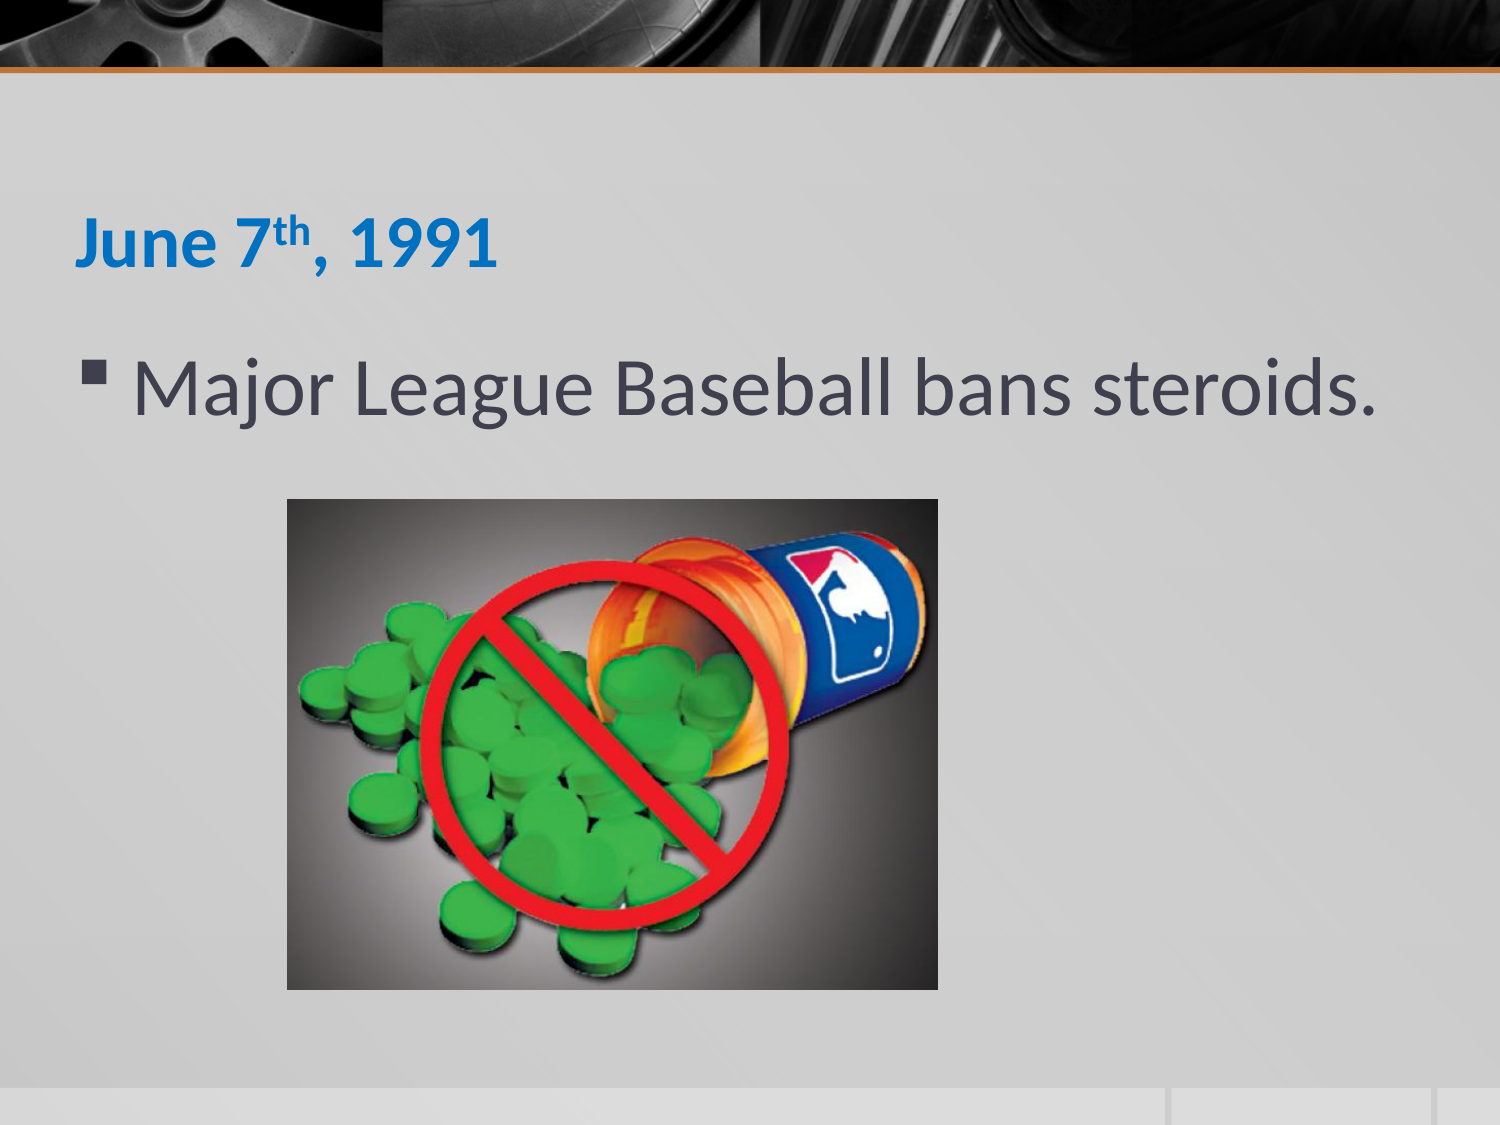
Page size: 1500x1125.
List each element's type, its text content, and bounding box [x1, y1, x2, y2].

title June 7th, 1991 [75, 162, 1425, 313]
picture [0, 0, 1500, 67]
picture [287, 499, 938, 990]
list Major League Baseball bans steroids. [75, 324, 1425, 1005]
